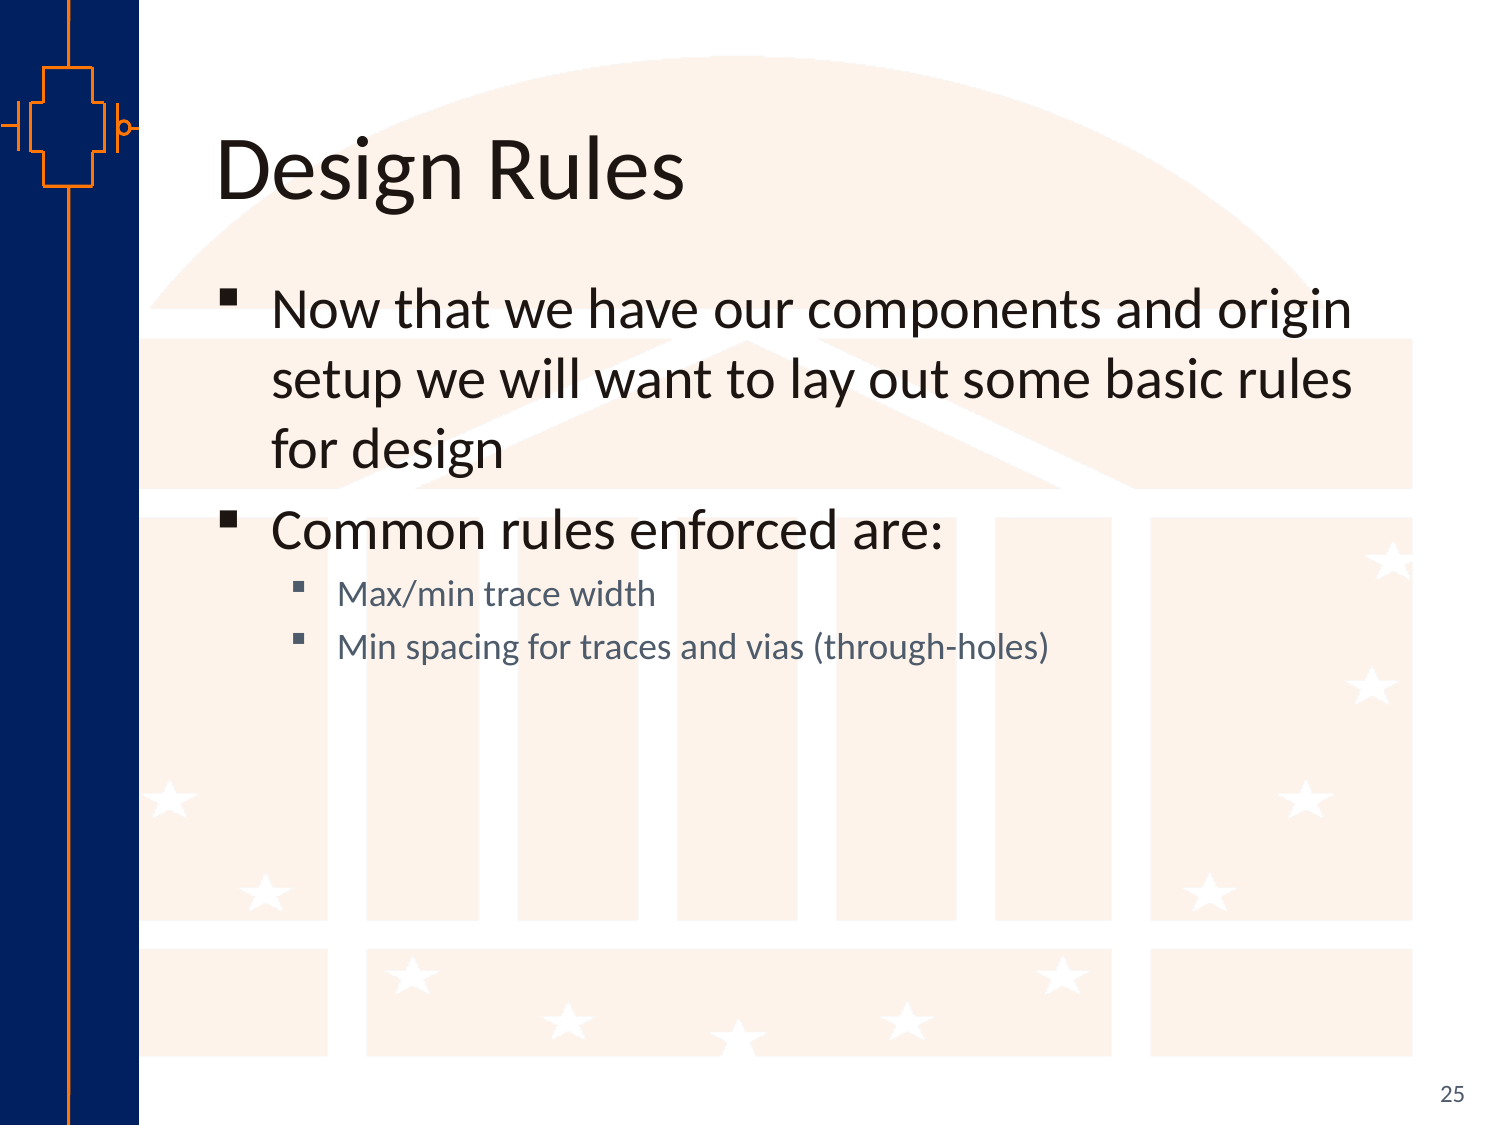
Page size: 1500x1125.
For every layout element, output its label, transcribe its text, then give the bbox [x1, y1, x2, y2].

title Design Rules [200, 37, 1388, 225]
slide_number 25 [1425, 1062, 1488, 1123]
list Now that we have our components and origin setup we will want to lay out some basic rules for design Common rules enforced are: Max/min trace width Min spacing for traces and vias (through-holes) [200, 262, 1425, 988]
